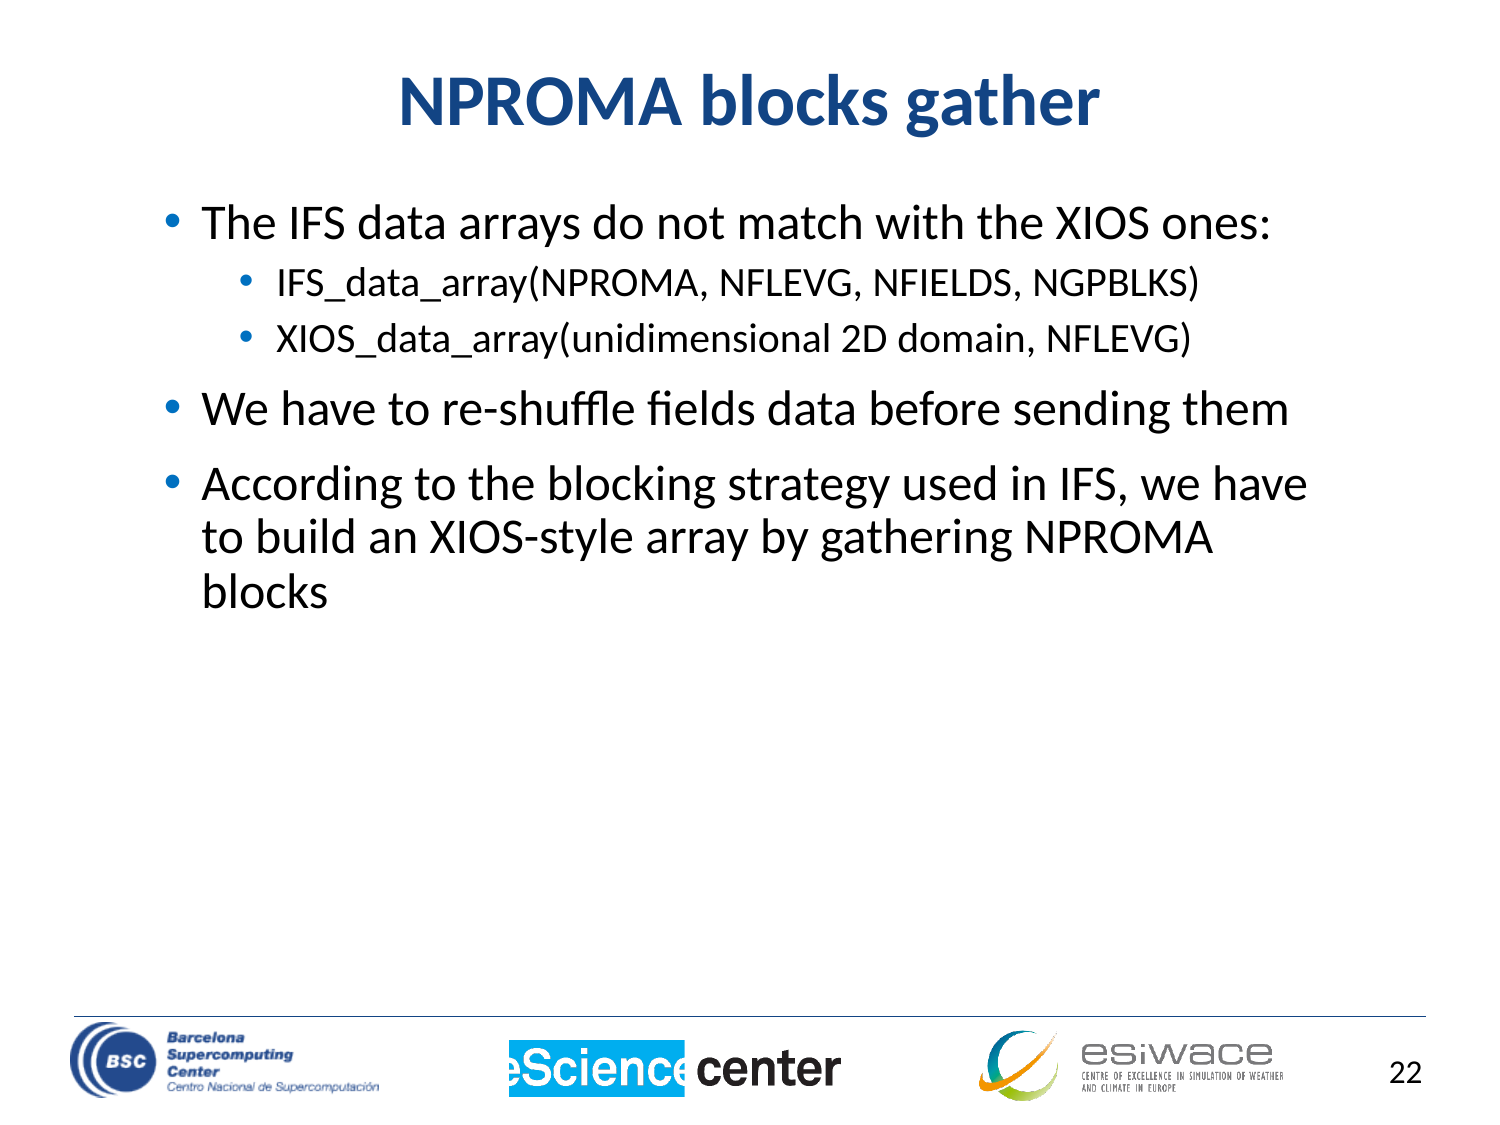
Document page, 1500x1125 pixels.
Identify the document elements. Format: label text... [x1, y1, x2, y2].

list The IFS data arrays do not match with the XIOS ones: IFS_data_array(NPROMA, NFLEVG, NFIELDS, NGPBLKS) XIOS_data_array(unidimensional 2D domain, NFLEVG) We have to re-shuffle fields data before sending them According to the blocking strategy used in IFS, we have to build an XIOS-style array by gathering NPROMA blocks [140, 166, 1360, 1006]
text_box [73, 1016, 1438, 1103]
title NPROMA blocks gather [192, 45, 1308, 159]
